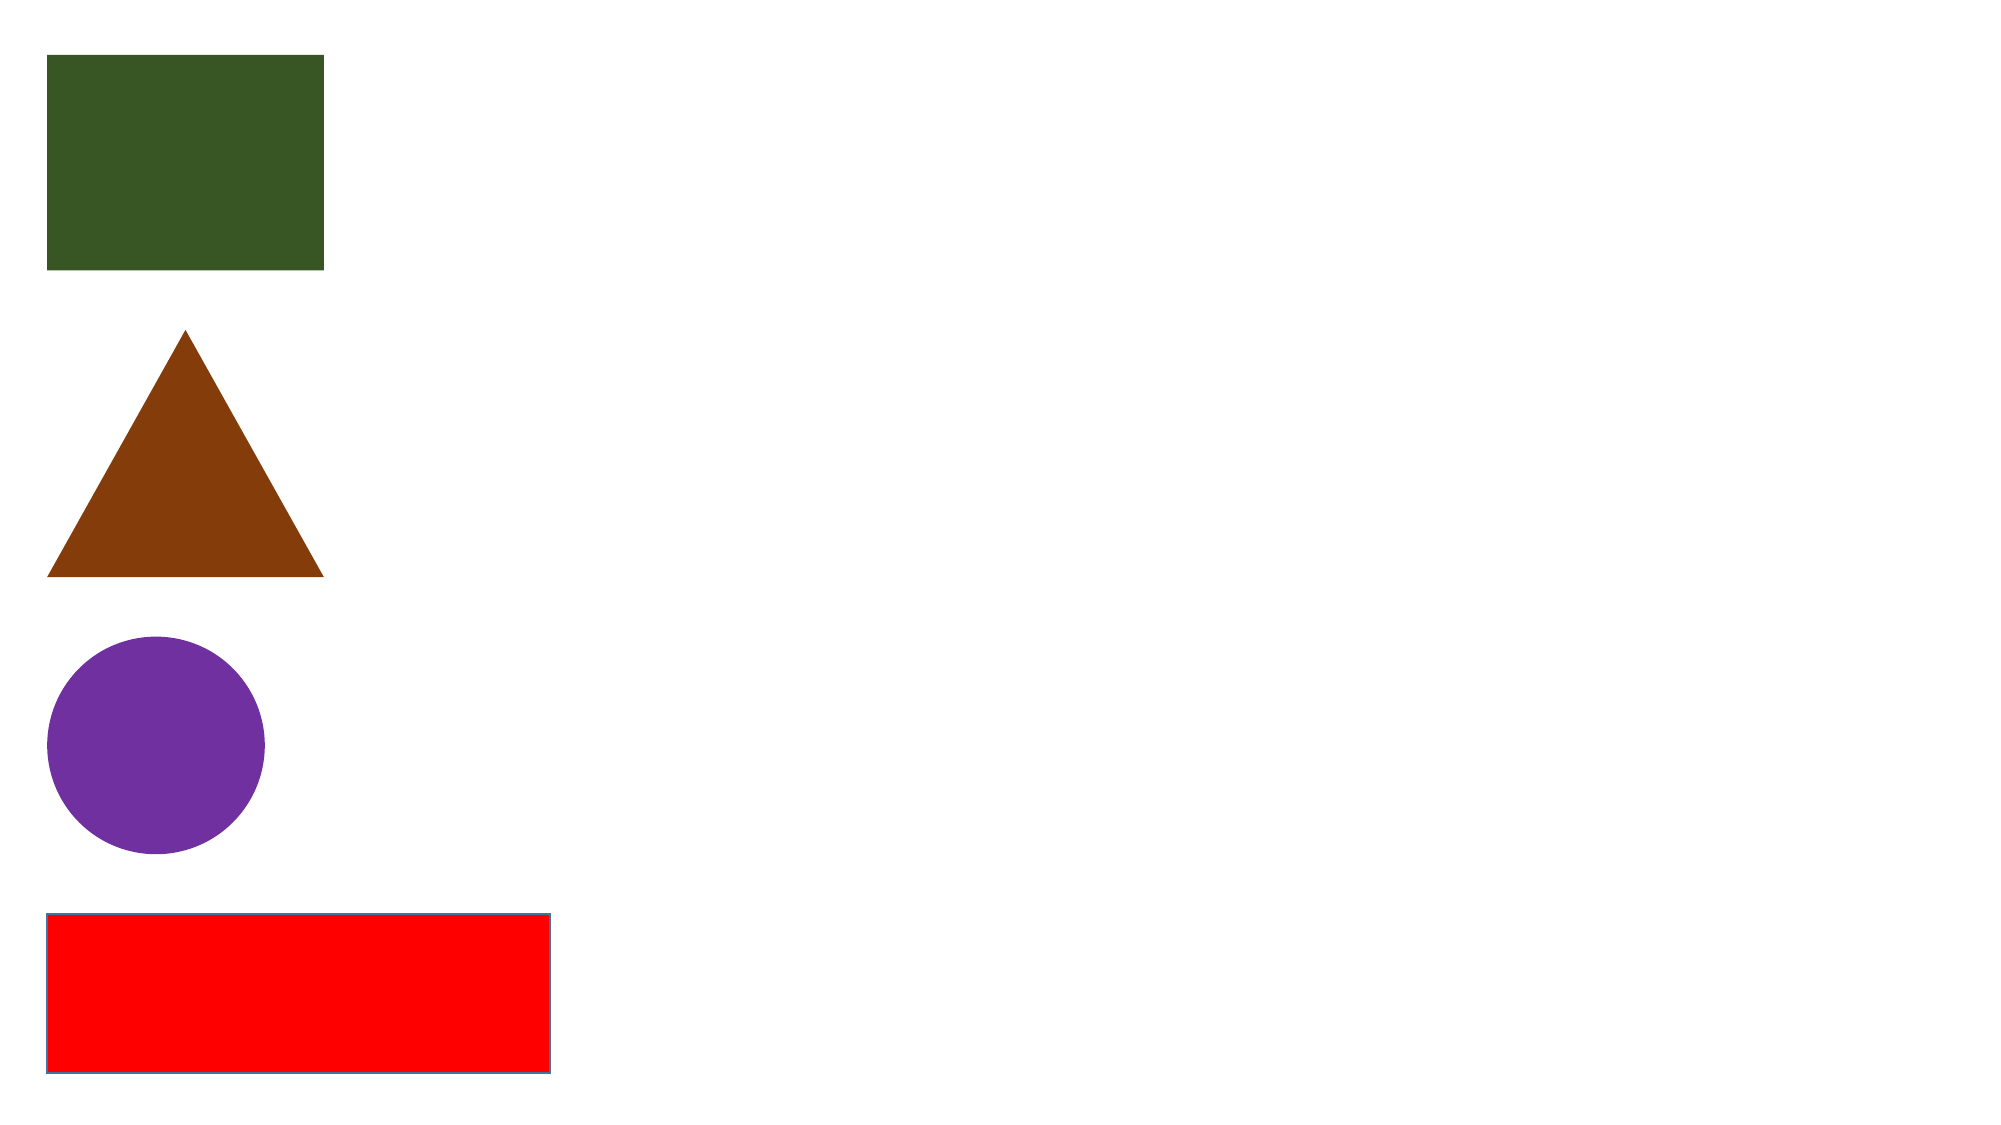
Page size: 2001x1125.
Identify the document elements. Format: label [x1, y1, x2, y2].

text_box [46, 913, 551, 1074]
text_box [46, 54, 325, 271]
text_box [46, 635, 266, 856]
text_box [45, 327, 326, 579]
